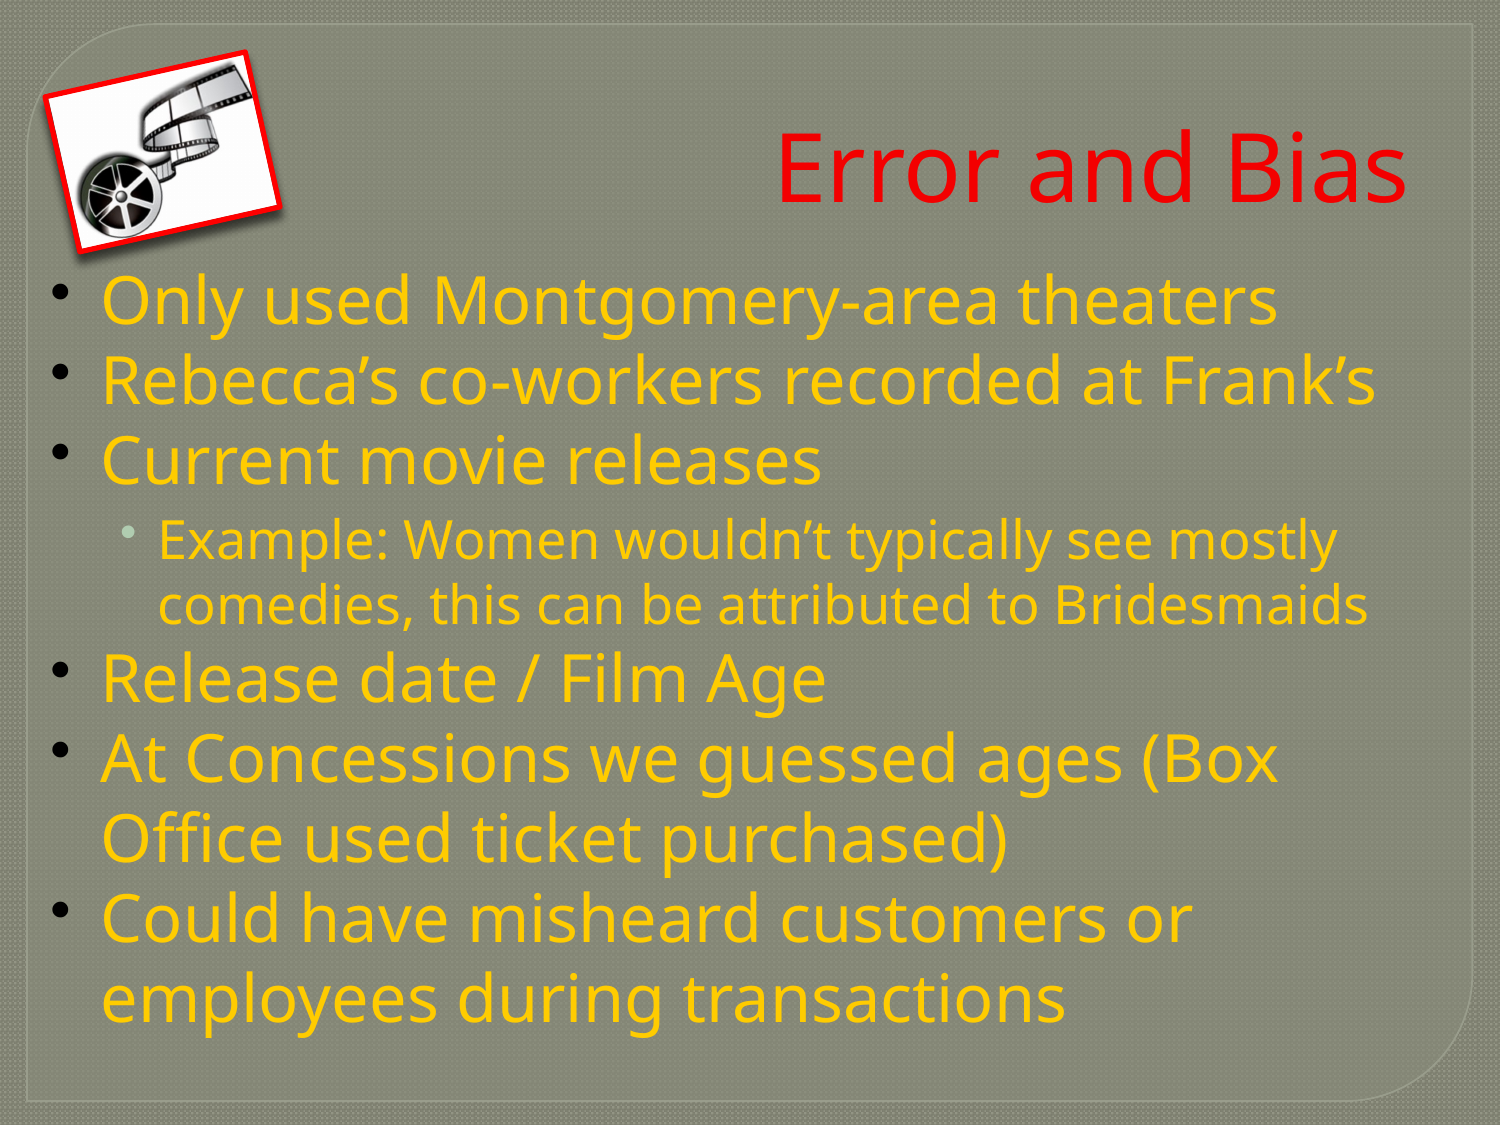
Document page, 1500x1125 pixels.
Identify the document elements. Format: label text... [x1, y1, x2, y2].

list Only used Montgomery-area theaters Rebecca’s co-workers recorded at Frank’s Current movie releases Example: Women wouldn’t typically see mostly comedies, this can be attributed to Bridesmaids Release date / Film Age At Concessions we guessed ages (Box Office used ticket purchased) Could have misheard customers or employees during transactions [37, 249, 1476, 1038]
title Error and Bias [75, 41, 1425, 230]
picture [49, 56, 276, 248]
